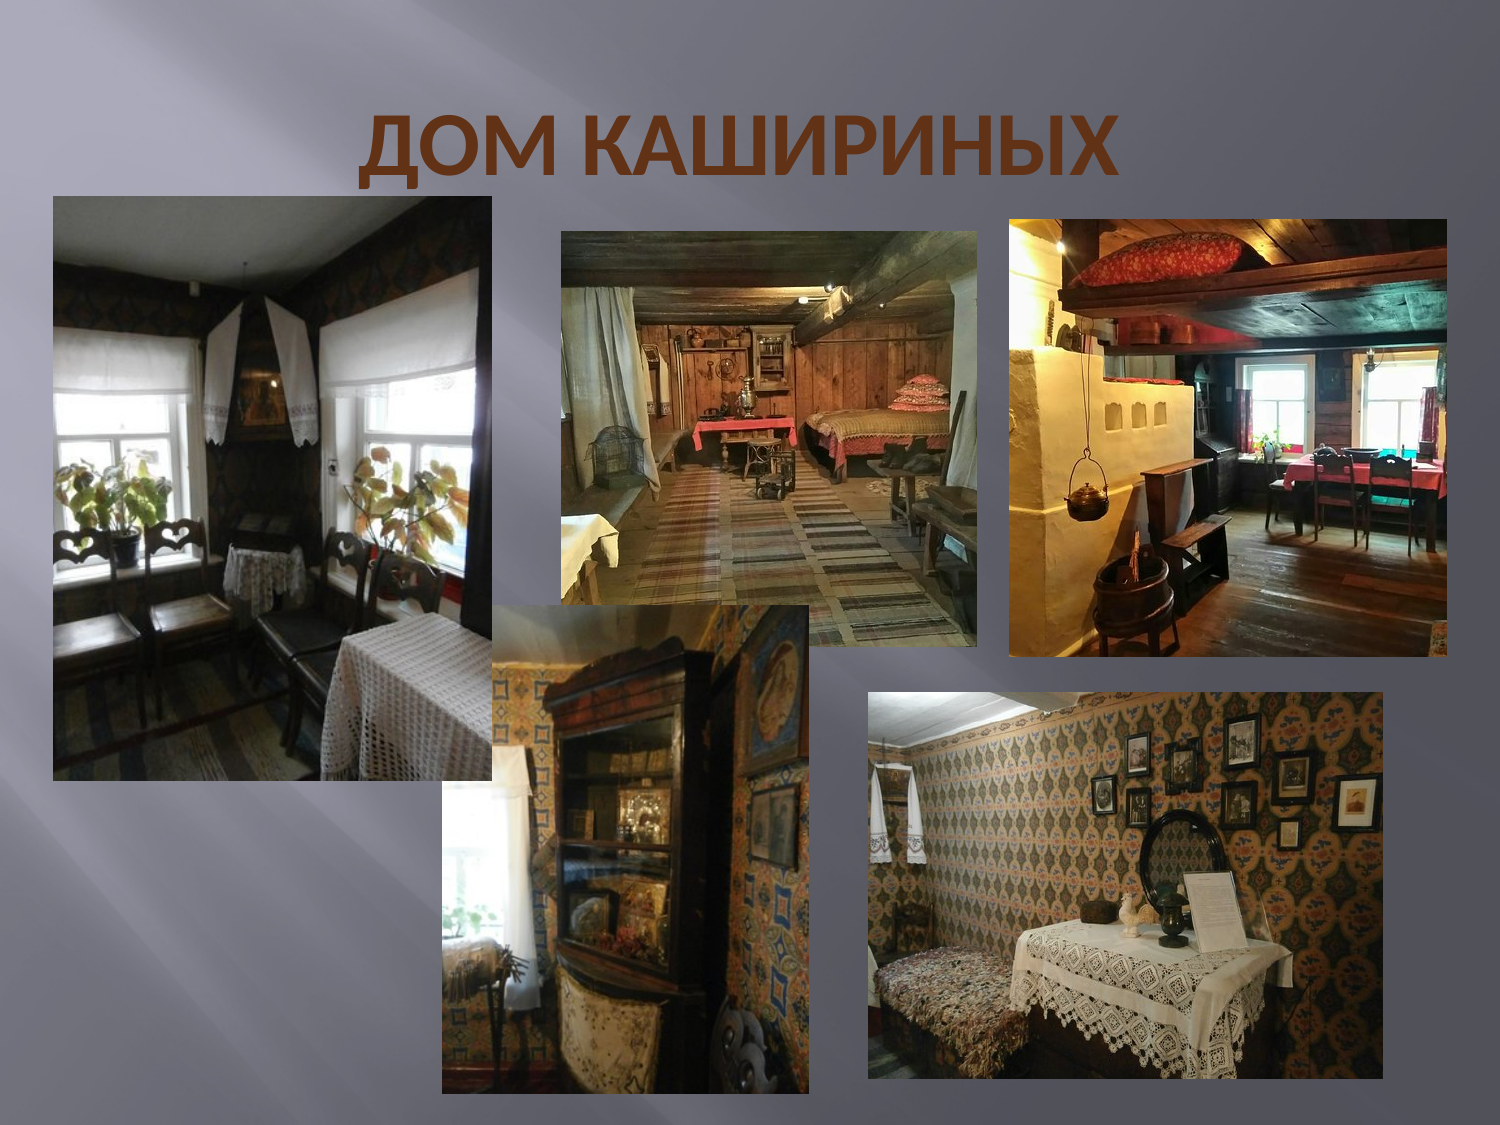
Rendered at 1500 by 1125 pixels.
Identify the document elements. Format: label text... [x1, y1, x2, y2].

picture [867, 692, 1383, 1080]
picture [52, 195, 810, 1094]
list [1009, 219, 1448, 658]
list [560, 231, 977, 648]
title ДОМ КАШИРИНЫХ [75, 45, 1425, 233]
